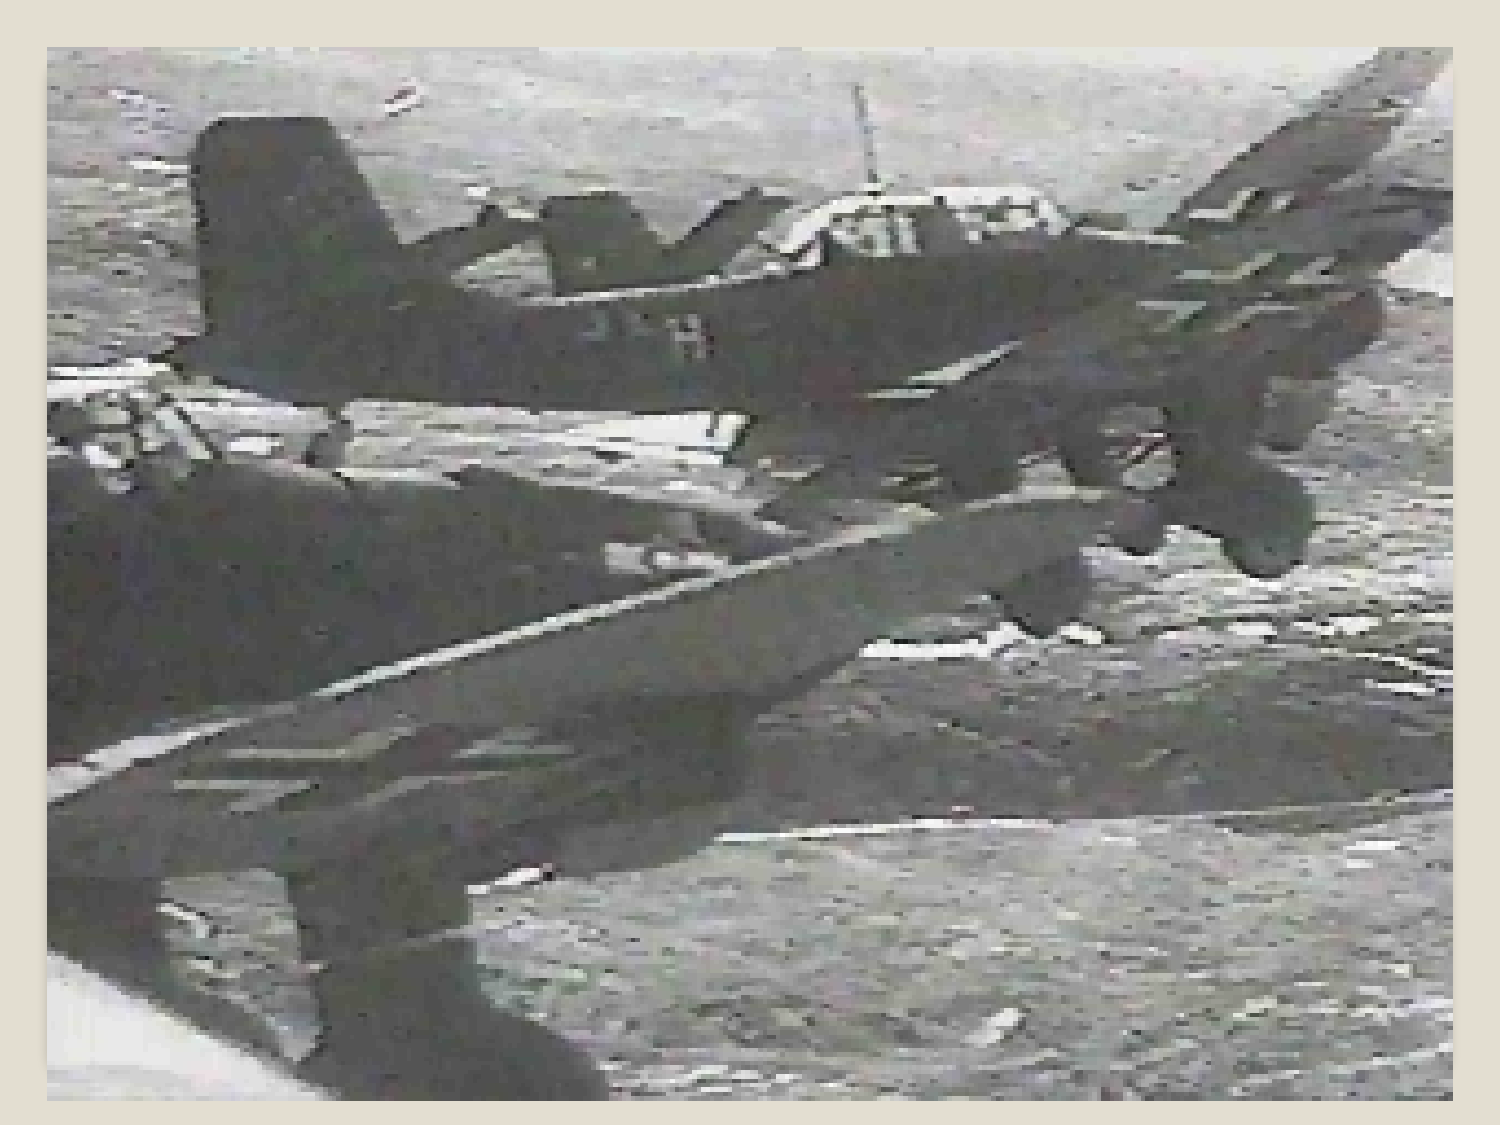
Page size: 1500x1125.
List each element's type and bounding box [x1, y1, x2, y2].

list [46, 46, 1454, 1102]
